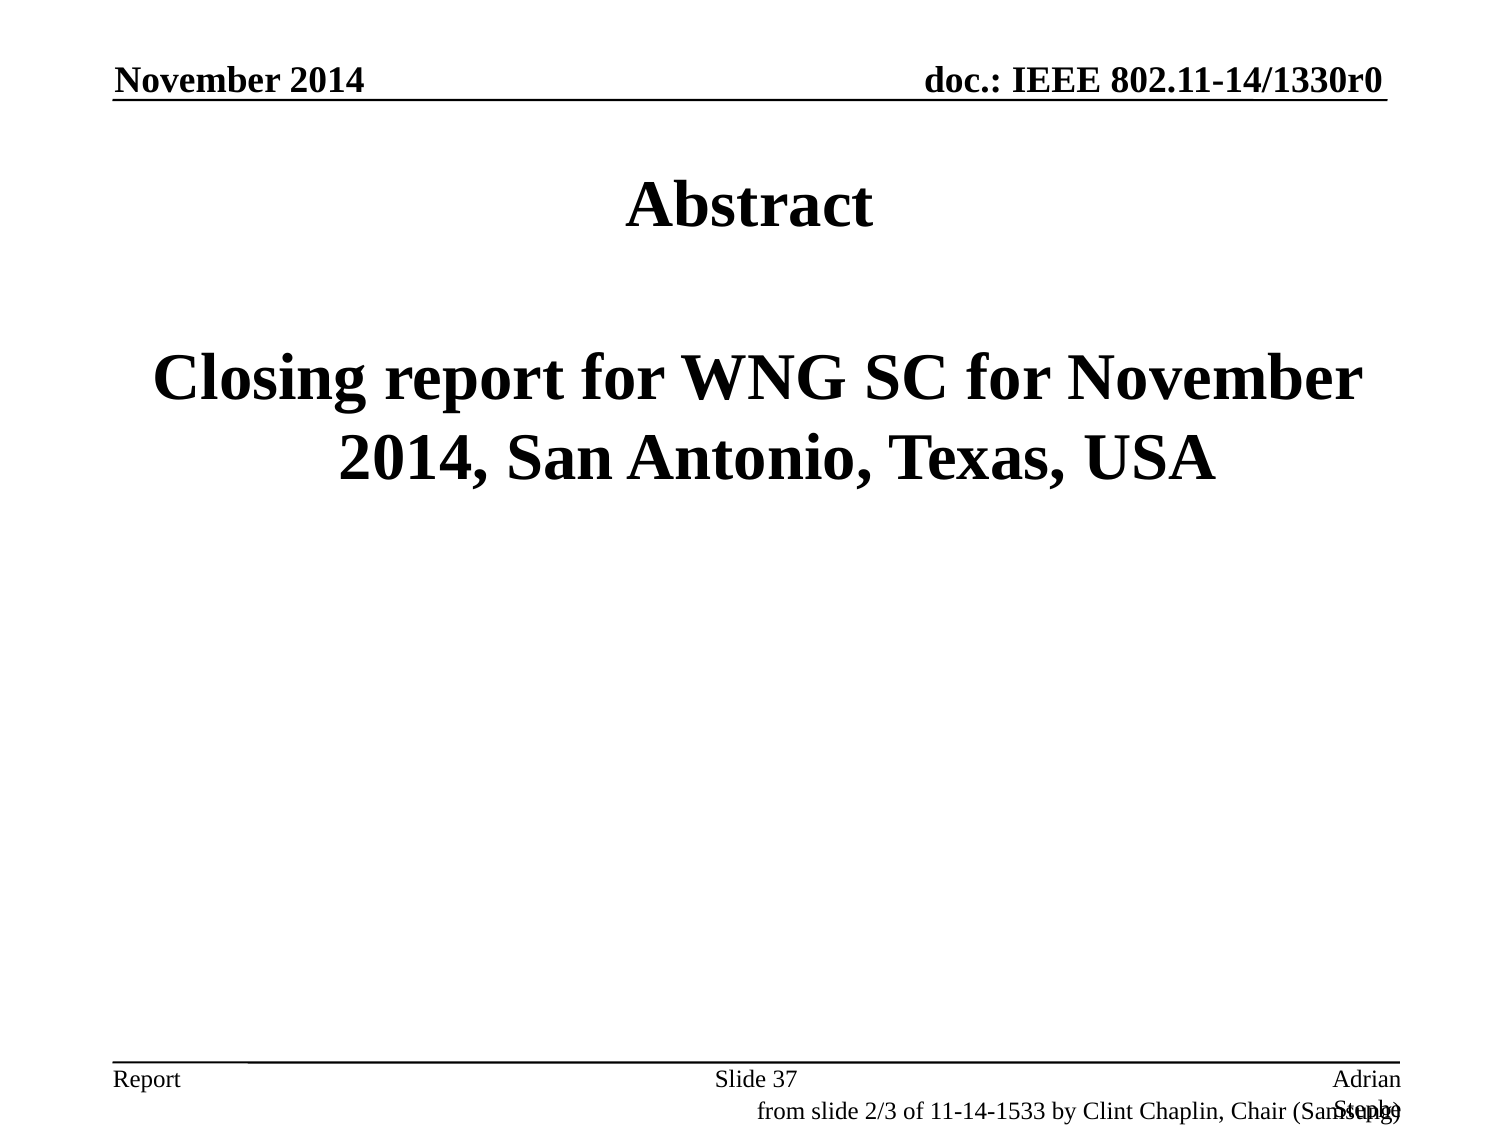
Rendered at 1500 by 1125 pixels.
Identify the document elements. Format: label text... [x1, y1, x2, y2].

list Closing report for WNG SC for November 2014, San Antonio, Texas, USA [112, 324, 1388, 1000]
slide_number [114, 54, 374, 101]
text_box from slide 2/3 of 11-14-1533 by Clint Chaplin, Chair (Samsung) [343, 1087, 1417, 1125]
title Abstract [112, 112, 1388, 288]
slide_number Slide 37 [712, 1061, 800, 1087]
footer Adrian Stephens, Intel Corporation [1324, 1061, 1402, 1087]
